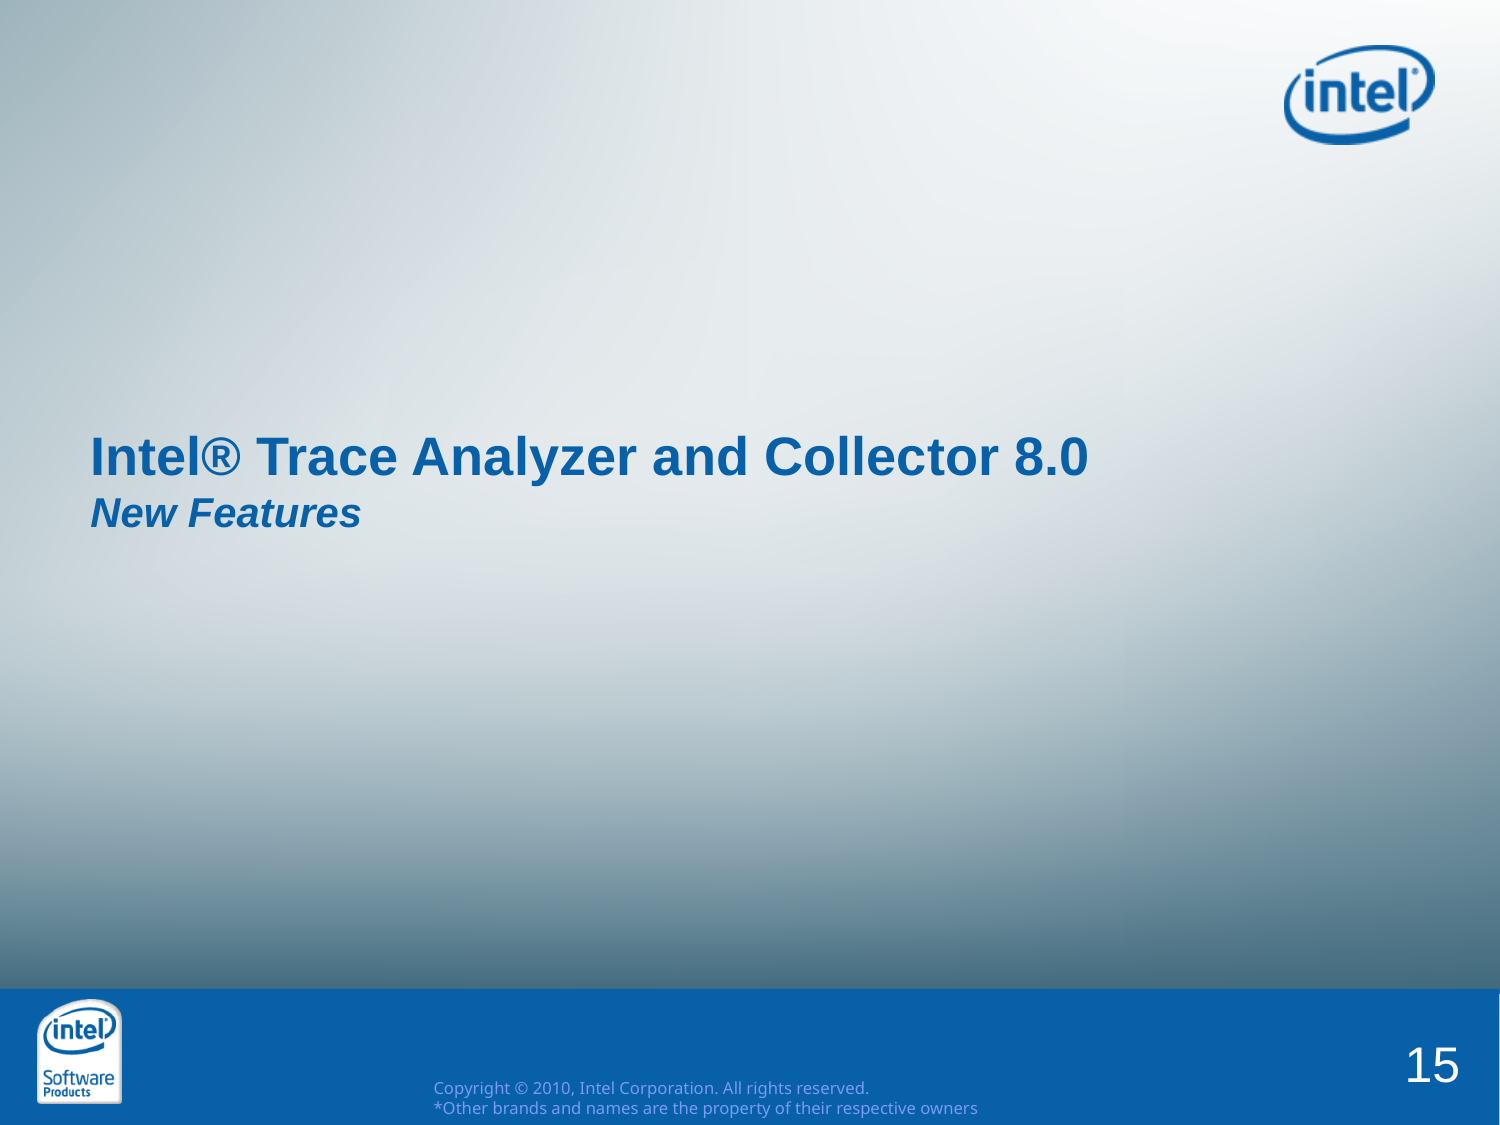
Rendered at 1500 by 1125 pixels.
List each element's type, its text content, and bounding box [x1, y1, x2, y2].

picture [0, 0, 1500, 988]
title Intel® Trace Analyzer and Collector 8.0 New Features [90, 421, 1330, 568]
picture [37, 999, 122, 1104]
